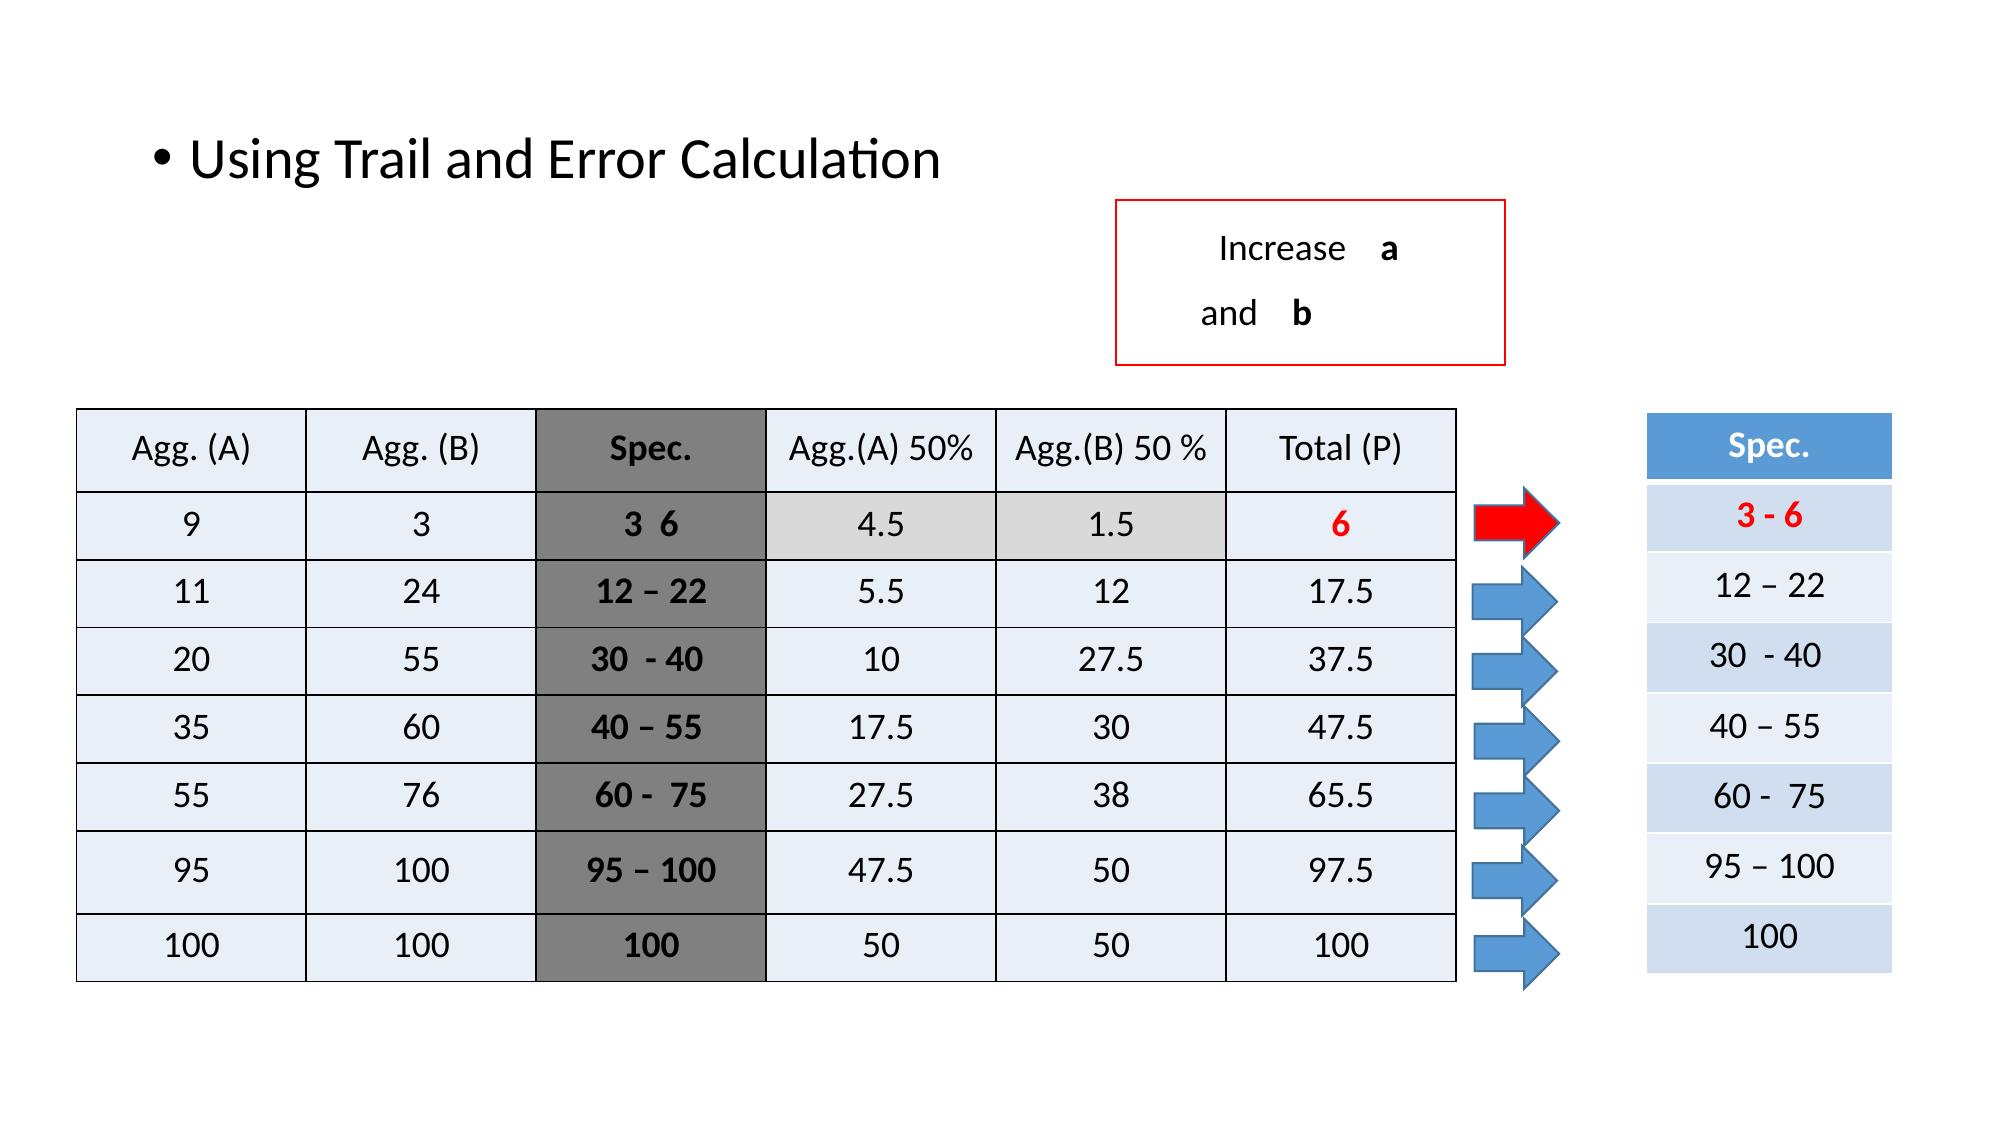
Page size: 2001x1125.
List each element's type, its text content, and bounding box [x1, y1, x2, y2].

table_cell 100 [1227, 915, 1455, 981]
table_cell 12 [997, 561, 1225, 627]
table_cell 17.5 [767, 696, 995, 762]
table_cell 100 [307, 915, 535, 981]
table_cell 40 – 55 [1647, 694, 1892, 762]
table_cell 27.5 [767, 764, 995, 830]
table_cell 37.5 [1227, 628, 1455, 694]
table_cell 100 [1647, 905, 1892, 973]
text_box [1471, 564, 1559, 636]
table_cell 100 [307, 832, 535, 913]
table_cell 4.5 [767, 493, 995, 559]
table_cell 35 [77, 696, 305, 762]
table_cell 55 [77, 764, 305, 830]
table_cell 9 [77, 493, 305, 559]
table_cell 47.5 [767, 832, 995, 913]
table_header Agg. (A) [77, 410, 305, 491]
table_cell 100 [537, 915, 765, 981]
table_header Agg.(A) 50% [767, 410, 995, 491]
table_cell 6 [1227, 493, 1455, 559]
table_cell 10 [767, 628, 995, 694]
table_cell 55 [307, 628, 535, 694]
table_cell 100 [77, 915, 305, 981]
table_cell 12 – 22 [1647, 553, 1892, 622]
table_cell 3 - 6 [1647, 485, 1892, 551]
table_cell 3 6 [537, 493, 765, 559]
text_box [1471, 843, 1559, 918]
table_cell 50 [997, 832, 1225, 913]
table_cell 60 - 75 [1647, 764, 1892, 832]
text_box [1473, 773, 1561, 847]
table_cell 50 [997, 915, 1225, 981]
table_cell 95 – 100 [537, 832, 765, 913]
table_cell 47.5 [1227, 696, 1455, 762]
table_header Spec. [537, 410, 765, 491]
table_cell 5.5 [767, 561, 995, 627]
table_header Agg.(B) 50 % [997, 410, 1225, 491]
table_header Agg. (B) [307, 410, 535, 491]
text_box [1473, 916, 1561, 992]
table_cell 24 [307, 561, 535, 627]
table_cell 30 - 40 [1647, 623, 1892, 692]
table_cell 11 [77, 561, 305, 627]
table_cell 60 - 75 [537, 764, 765, 830]
table_cell 30 [997, 696, 1225, 762]
text_box [1473, 485, 1561, 561]
text_box [1473, 703, 1561, 776]
table_cell 40 – 55 [537, 696, 765, 762]
table_cell 1.5 [997, 493, 1225, 559]
table_cell 27.5 [997, 628, 1225, 694]
table_cell 20 [77, 628, 305, 694]
table_cell 95 [77, 832, 305, 913]
table_header Total (P) [1227, 410, 1455, 491]
text_box [1471, 634, 1559, 709]
list Using Trail and Error Calculation [137, 120, 1863, 1014]
table_cell 12 – 22 [537, 561, 765, 627]
table_cell 76 [307, 764, 535, 830]
table_cell 95 – 100 [1647, 834, 1892, 903]
table_cell 60 [307, 696, 535, 762]
table_cell 3 [307, 493, 535, 559]
table_cell 50 [767, 915, 995, 981]
table_cell 38 [997, 764, 1225, 830]
table_cell 30 - 40 [537, 628, 765, 694]
table_cell 17.5 [1227, 561, 1455, 627]
text_box [1115, 199, 1506, 366]
table_cell 97.5 [1227, 832, 1455, 913]
table_cell 65.5 [1227, 764, 1455, 830]
table_header Spec. [1647, 413, 1892, 479]
